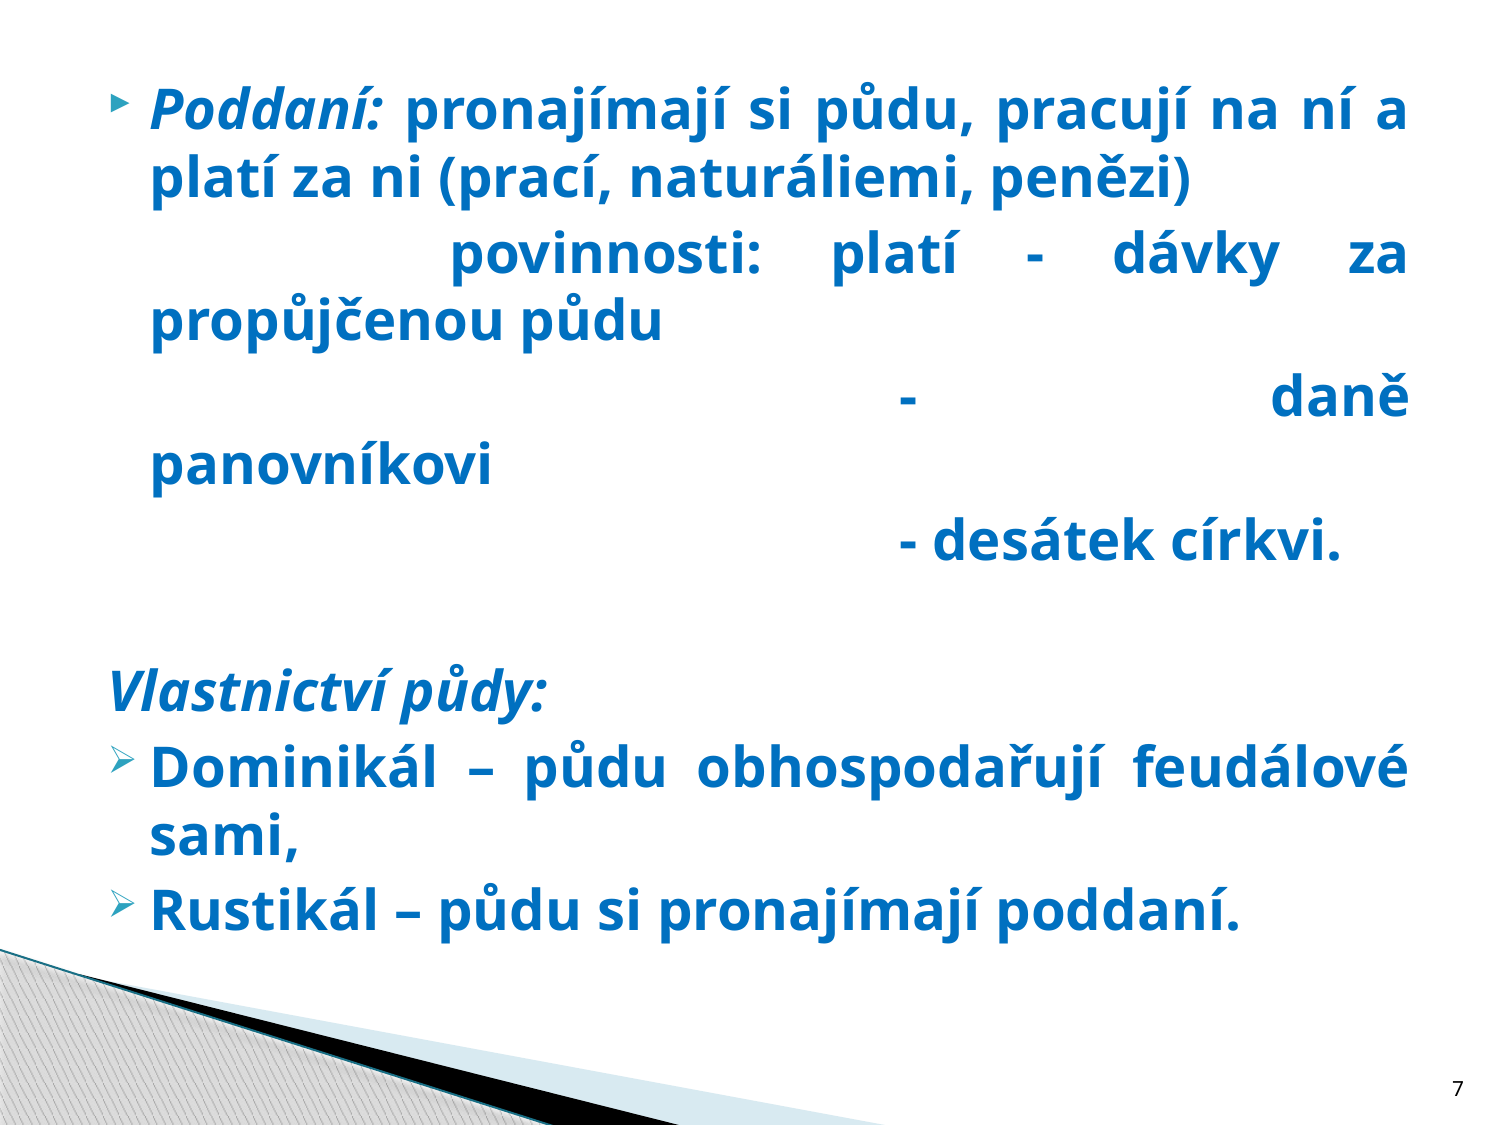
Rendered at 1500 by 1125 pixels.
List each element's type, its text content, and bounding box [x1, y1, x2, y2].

slide_number 7 [1418, 1051, 1479, 1112]
list Poddaní: pronajímají si půdu, pracují na ní a platí za ni (prací, naturáliemi, penězi) povinnosti: platí - dávky za propůjčenou půdu - daně panovníkovi - desátek církvi. Vlastnictví půdy: Dominikál – půdu obhospodařují feudálové sami, Rustikál – půdu si pronajímají poddaní. [75, 66, 1425, 986]
